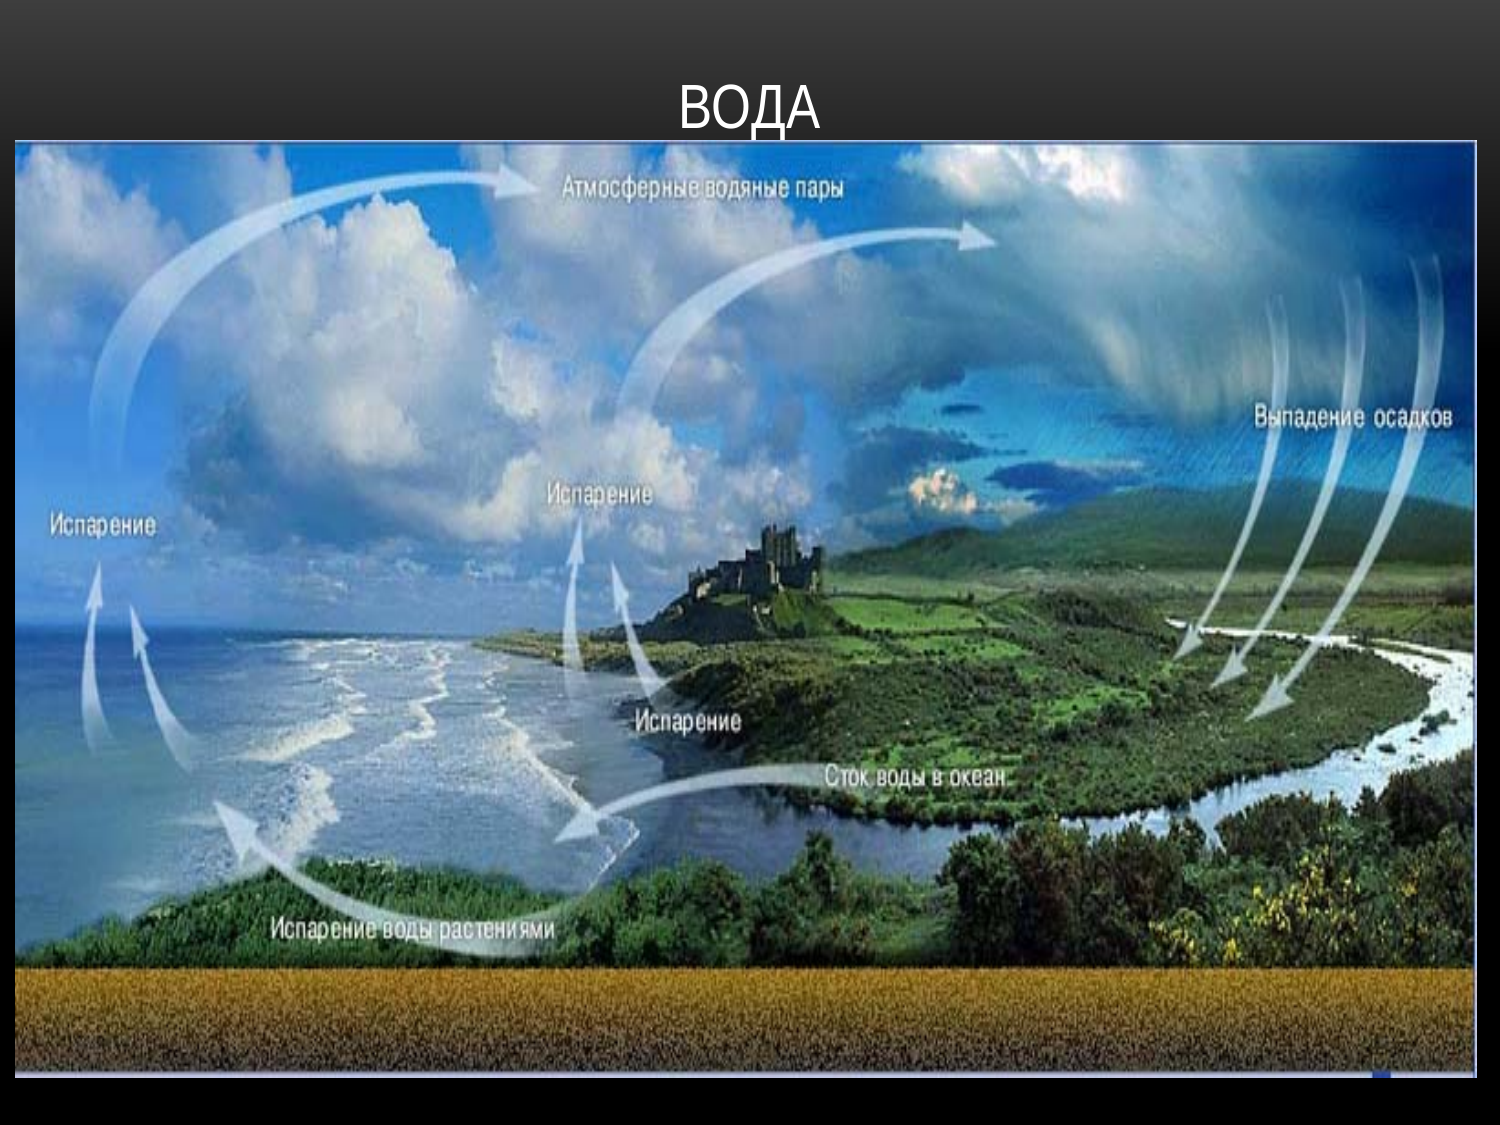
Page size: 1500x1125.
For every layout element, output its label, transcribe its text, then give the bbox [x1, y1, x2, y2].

title Вода [99, 45, 1400, 140]
picture [0, 0, 1500, 1125]
